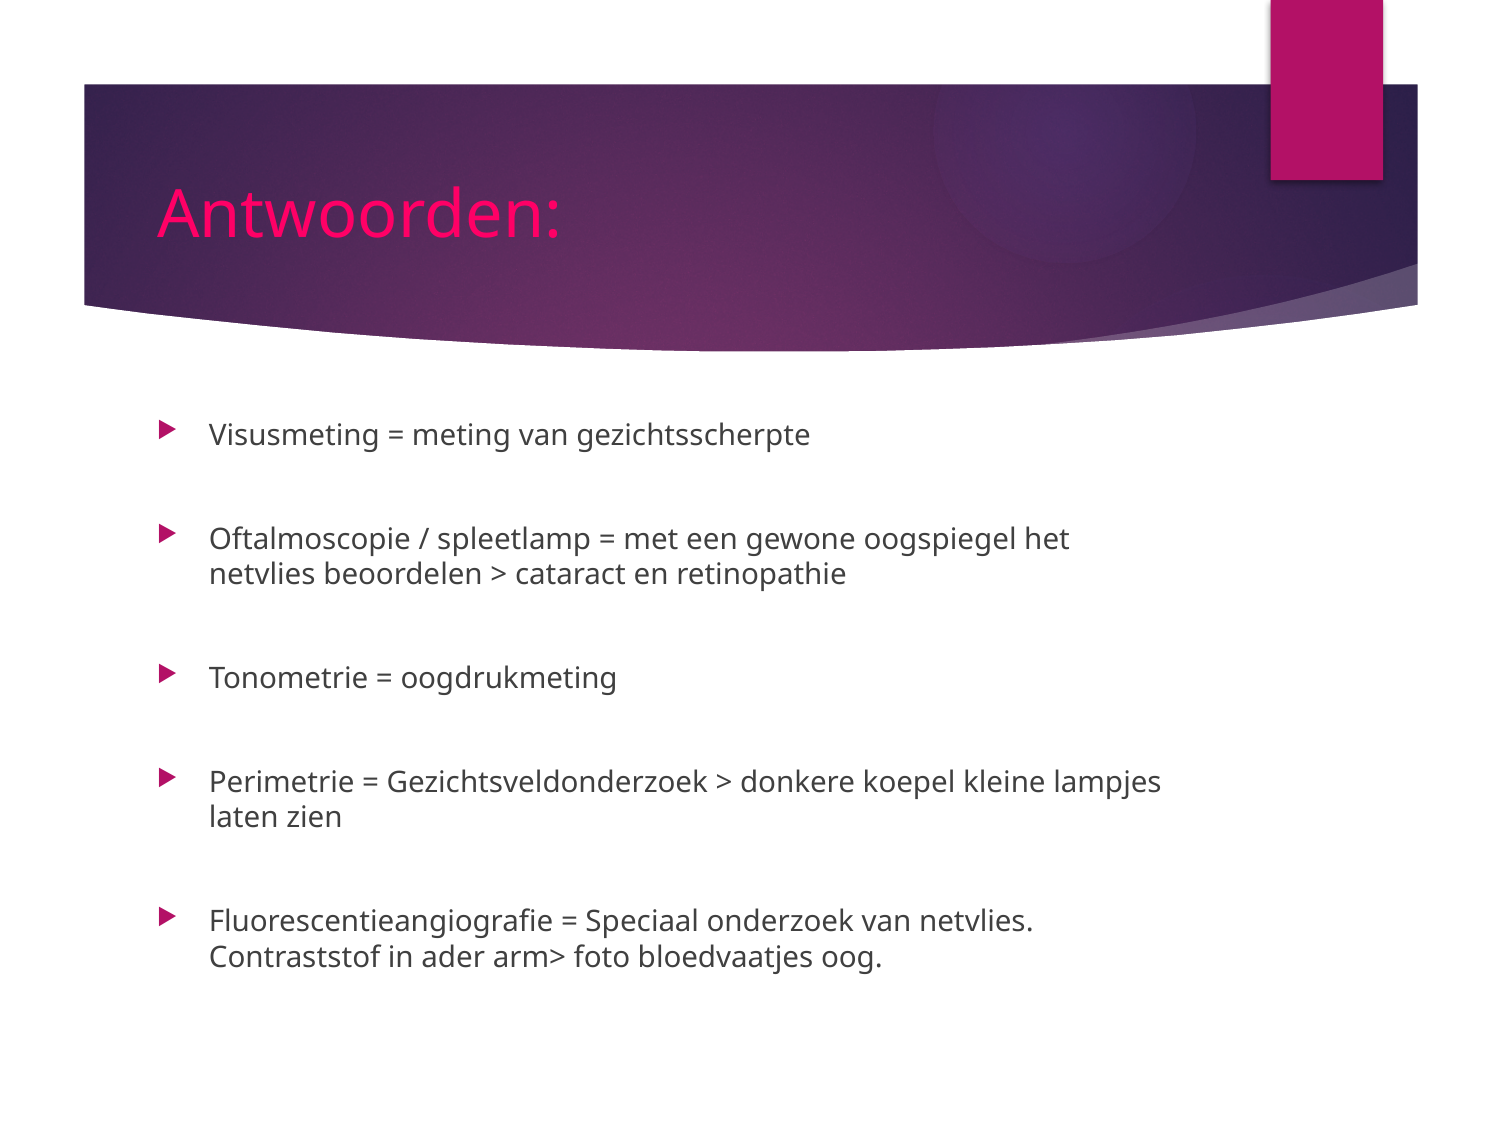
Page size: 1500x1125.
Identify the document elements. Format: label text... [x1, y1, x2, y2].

title Antwoorden: [142, 152, 1183, 269]
list Visusmeting = meting van gezichtsscherpte Oftalmoscopie / spleetlamp = met een gewone oogspiegel het netvlies beoordelen > cataract en retinopathie Tonometrie = oogdrukmeting Perimetrie = Gezichtsveldonderzoek > donkere koepel kleine lampjes laten zien Fluorescentieangiografie = Speciaal onderzoek van netvlies. Contraststof in ader arm> foto bloedvaatjes oog. [141, 408, 1183, 988]
